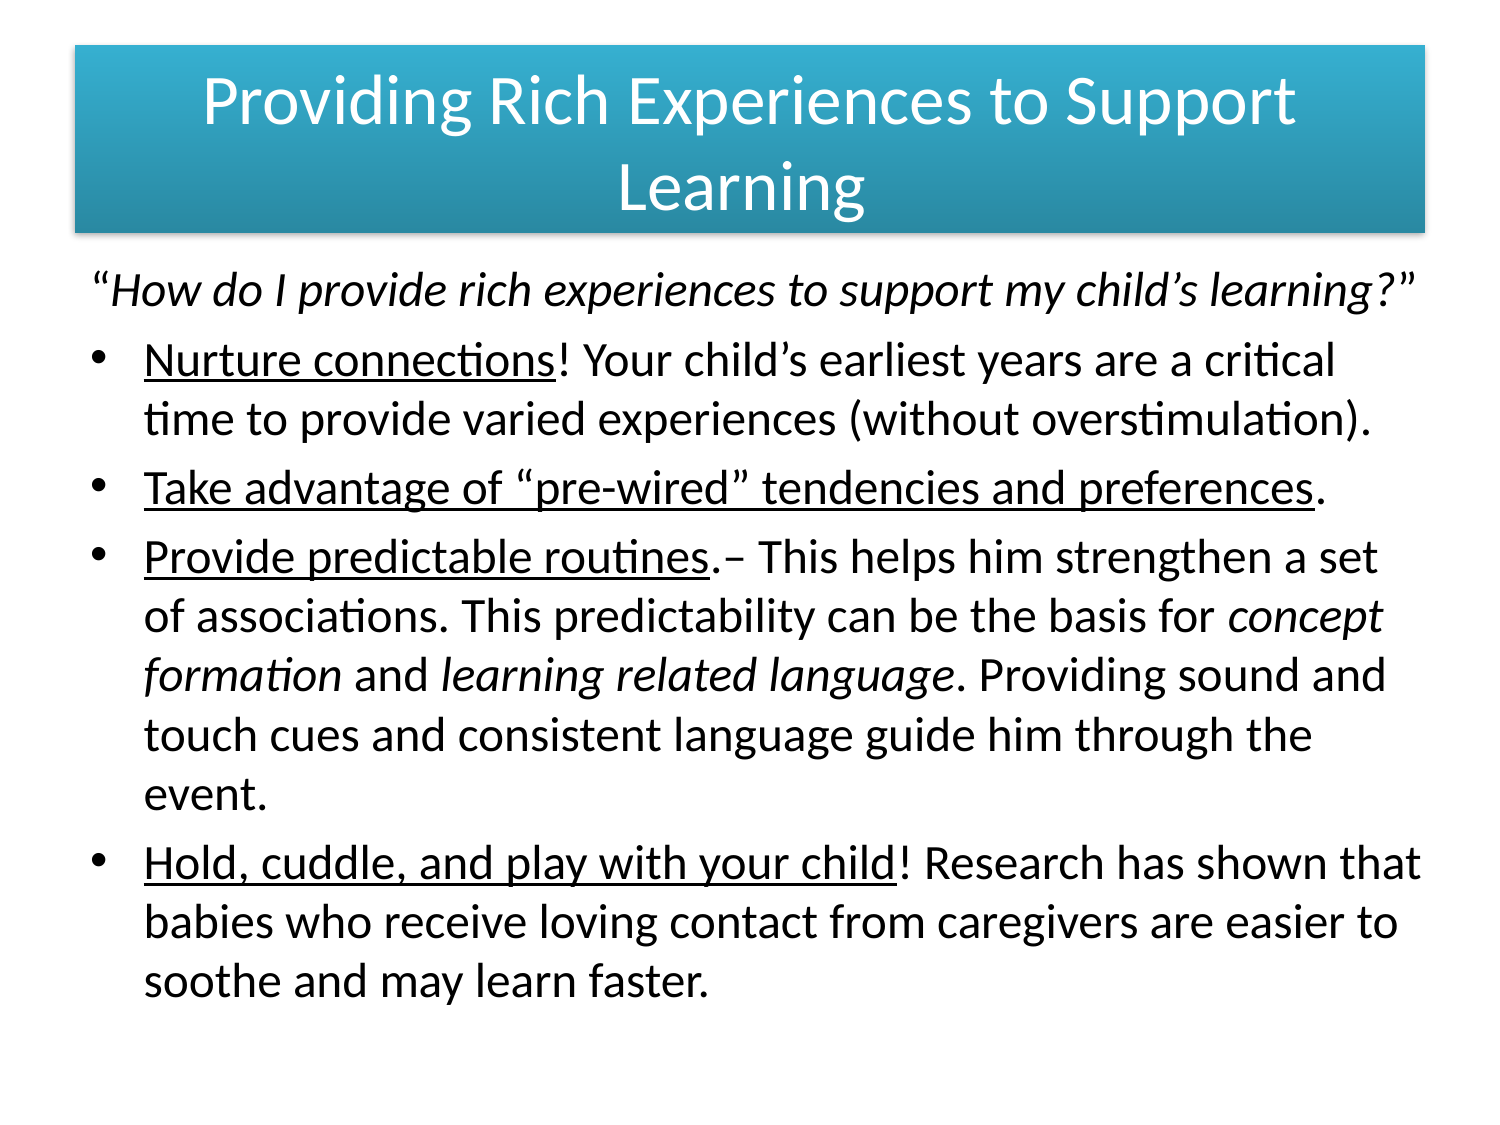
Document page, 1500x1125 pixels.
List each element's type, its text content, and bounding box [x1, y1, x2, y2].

list “How do I provide rich experiences to support my child’s learning?” Nurture connections! Your child’s earliest years are a critical time to provide varied experiences (without overstimulation). Take advantage of “pre-wired” tendencies and preferences. Provide predictable routines.– This helps him strengthen a set of associations. This predictability can be the basis for concept formation and learning related language. Providing sound and touch cues and consistent language guide him through the event. Hold, cuddle, and play with your child! Research has shown that babies who receive loving contact from caregivers are easier to soothe and may learn faster. [75, 249, 1438, 1088]
title Providing Rich Experiences to Support Learning [75, 45, 1425, 233]
